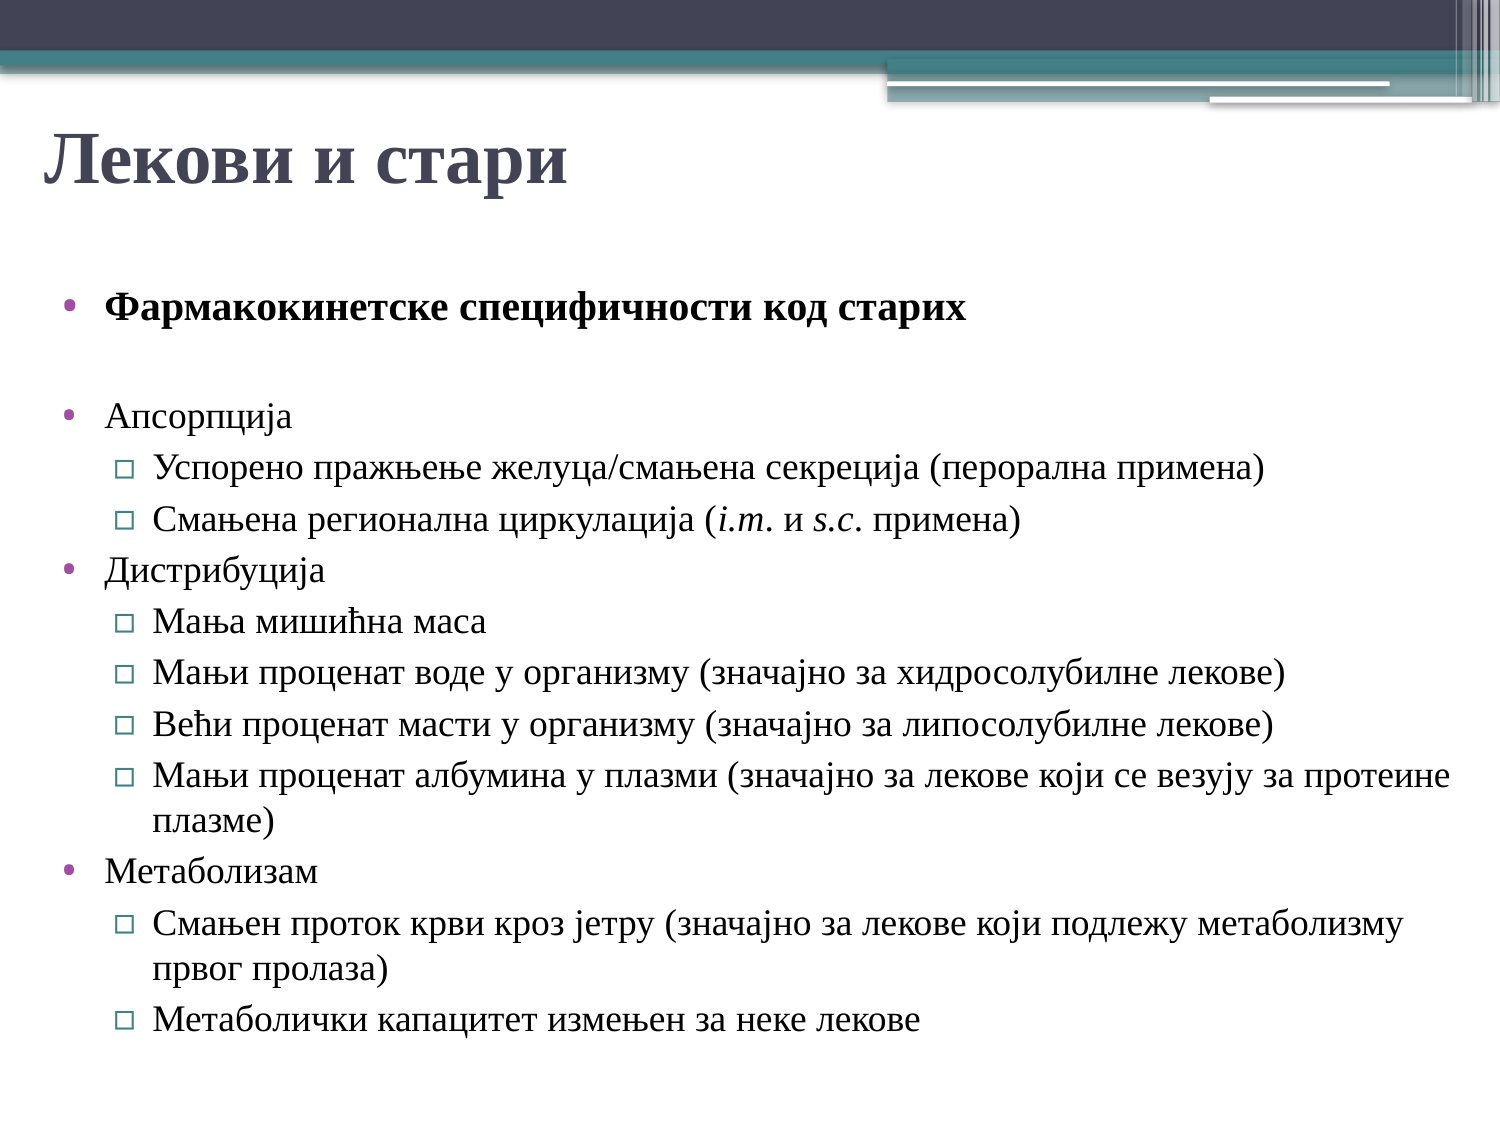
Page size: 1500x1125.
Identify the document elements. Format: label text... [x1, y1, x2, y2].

list Фармакокинетске специфичности код старих Апсорпција Успорено пражњење желуца/смањена секреција (перорална примена) Смањена регионална циркулација (i.m. и s.c. примена) Дистрибуција Мања мишићна маса Мањи проценат воде у организму (значајно за хидросолубилне лекове) Већи проценат масти у организму (значајно за липосолубилне лекове) Мањи проценат албумина у плазми (значајно за лекове који се везују за протеине плазме) Метаболизам Смањен проток крви кроз јетру (значајно за лекове који подлежу метаболизму првог пролаза) Метаболички капацитет измењен за неке лекове [29, 219, 1500, 1125]
title Лекови и стари [29, 66, 1380, 219]
